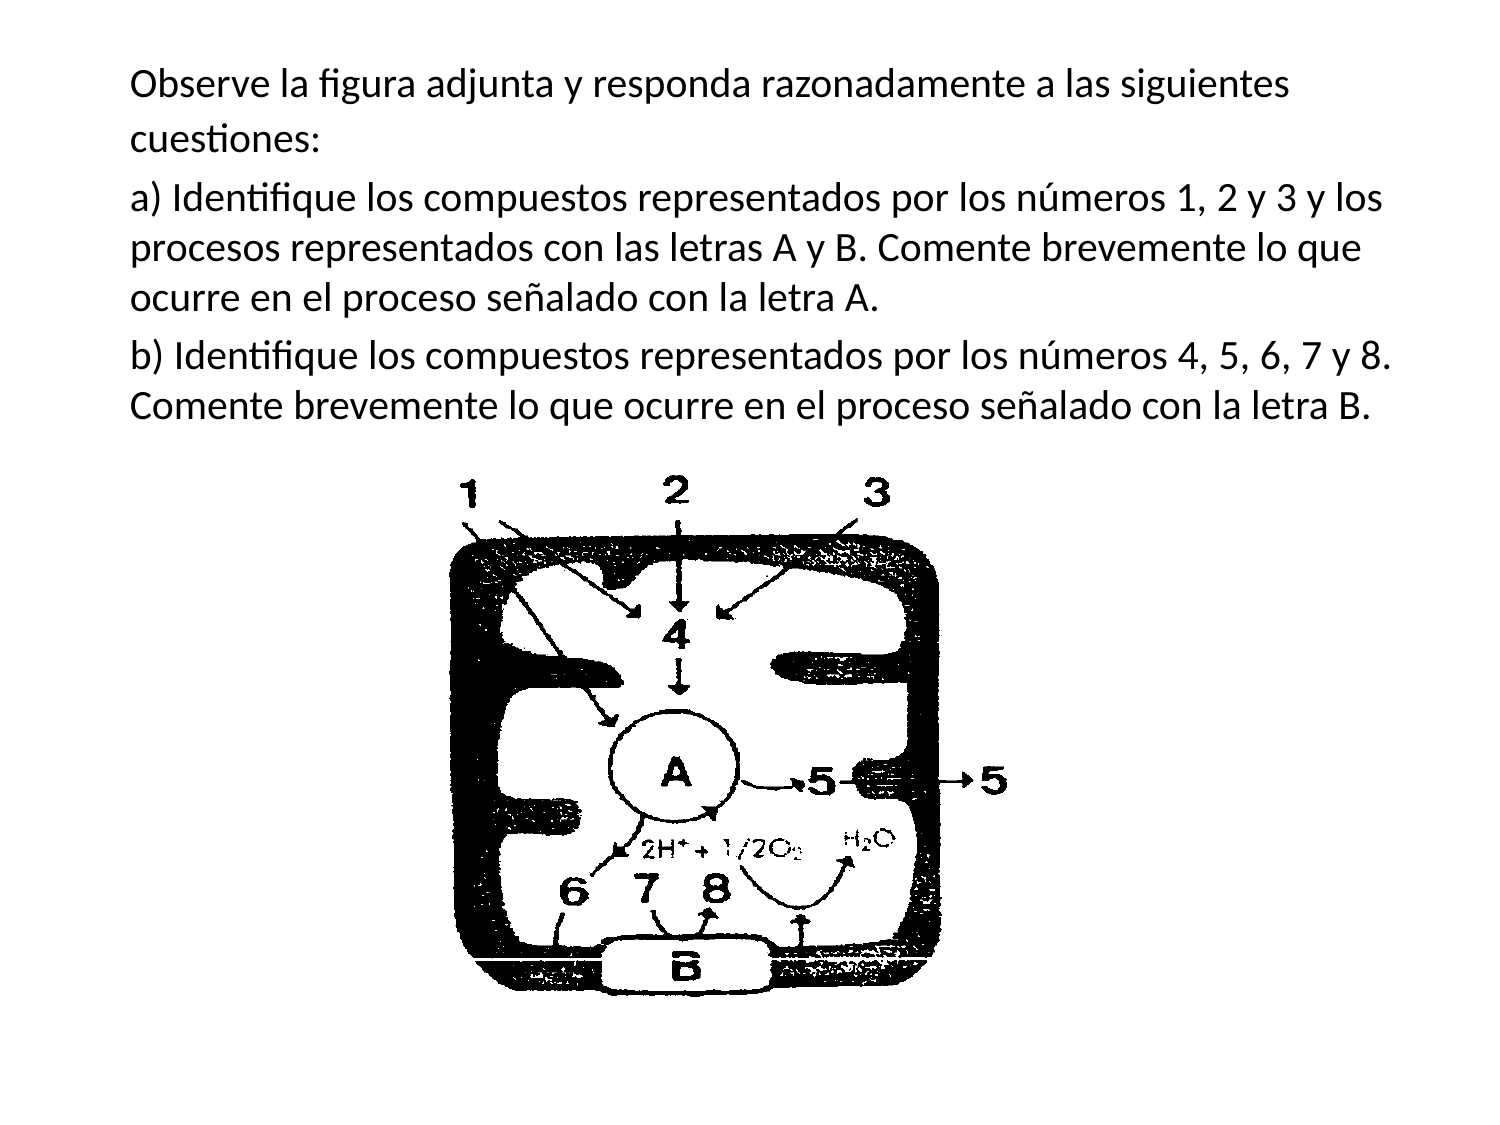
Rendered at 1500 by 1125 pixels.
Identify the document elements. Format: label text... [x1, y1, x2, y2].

picture [386, 456, 1067, 1079]
list Observe la figura adjunta y responda razonadamente a las siguientes cuestiones: a) Identifique los compuestos representados por los números 1, 2 y 3 y los procesos representados con las letras A y B. Comente brevemente lo que ocurre en el proceso señalado con la letra A. b) Identifique los compuestos representados por los números 4, 5, 6, 7 y 8. Comente brevemente lo que ocurre en el proceso señalado con la letra B. [58, 23, 1425, 1079]
